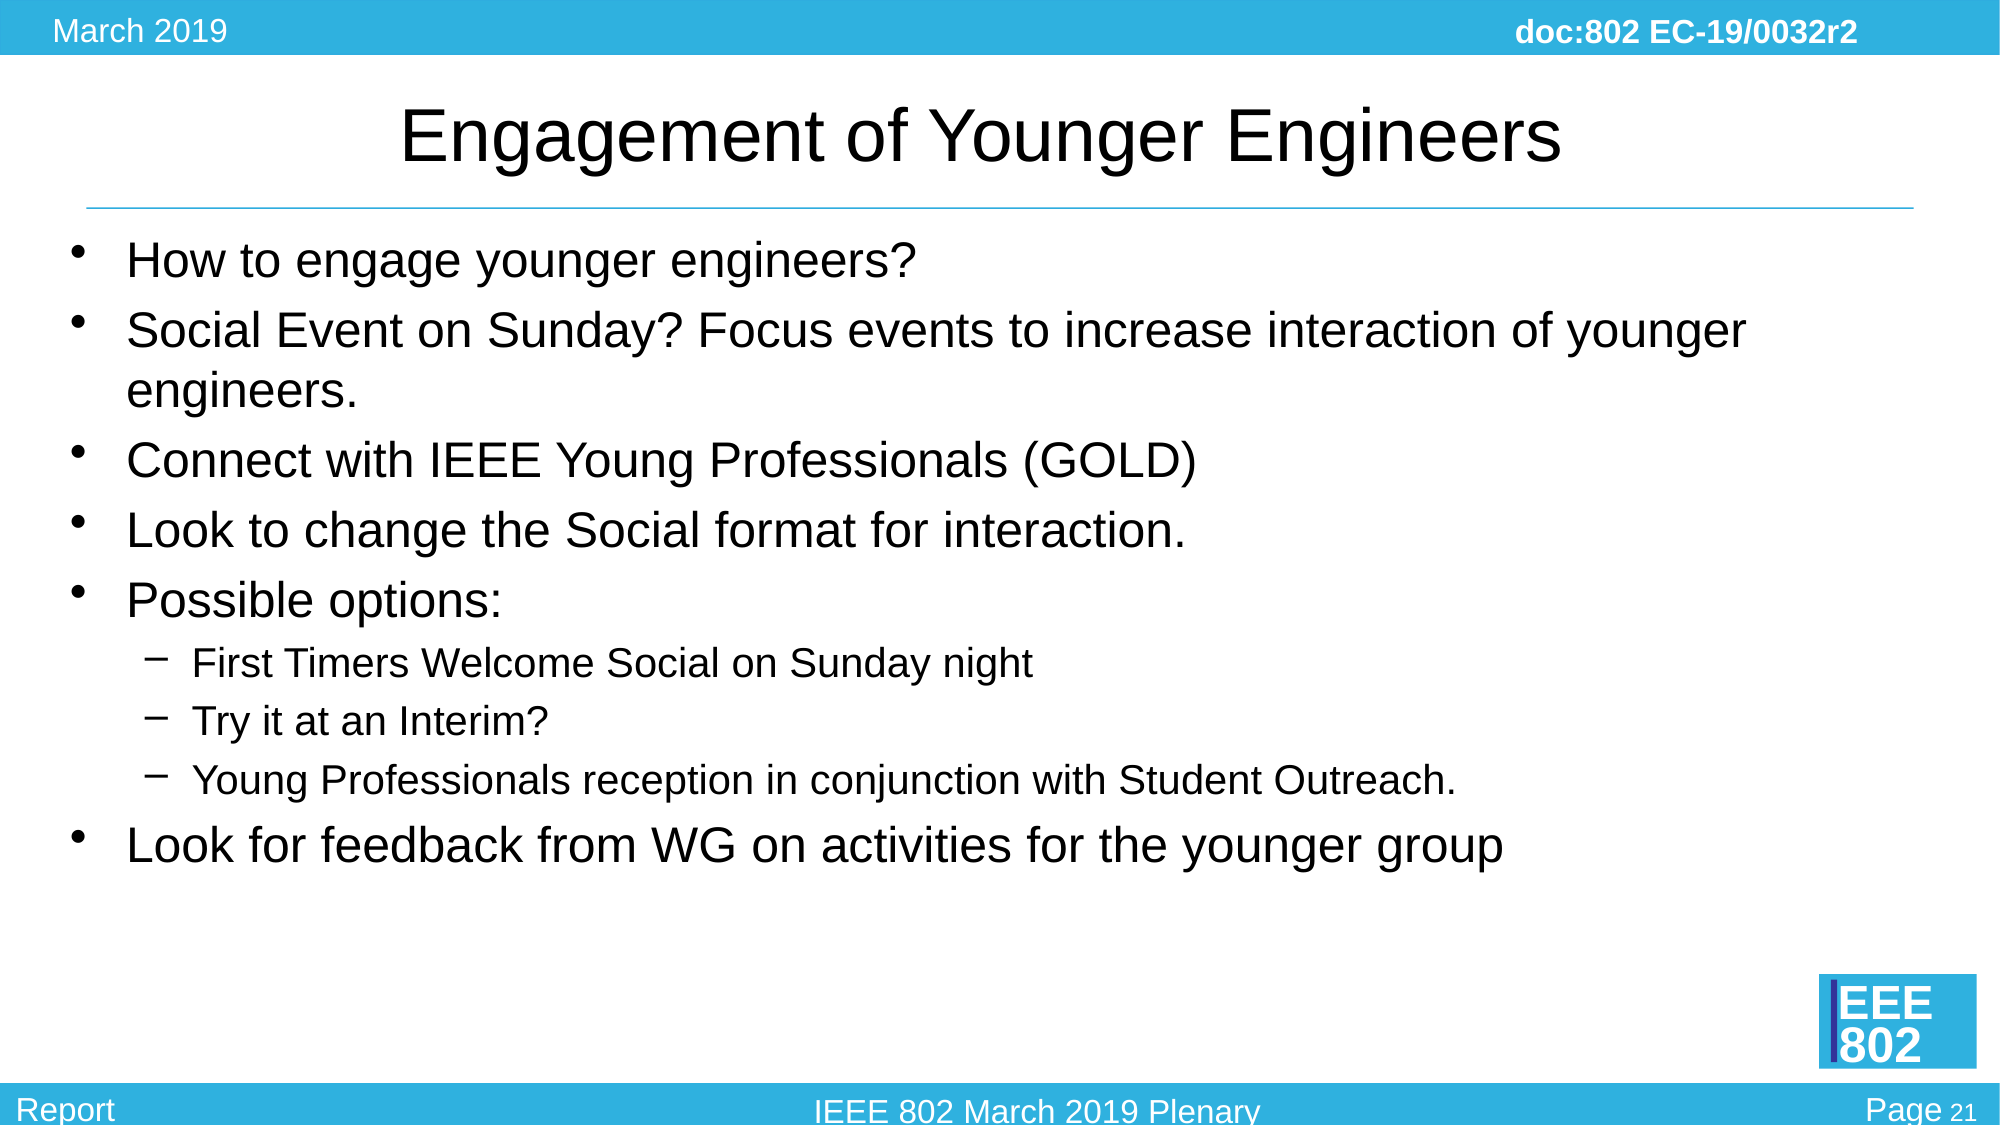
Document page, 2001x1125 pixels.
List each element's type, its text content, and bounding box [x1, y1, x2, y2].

title Engagement of Younger Engineers [99, 66, 1900, 197]
list How to engage younger engineers? Social Event on Sunday? Focus events to increase interaction of younger engineers. Connect with IEEE Young Professionals (GOLD) Look to change the Social format for interaction. Possible options: First Timers Welcome Social on Sunday night Try it at an Interim? Young Professionals reception in conjunction with Student Outreach. Look for feedback from WG on activities for the younger group [54, 220, 1855, 1059]
